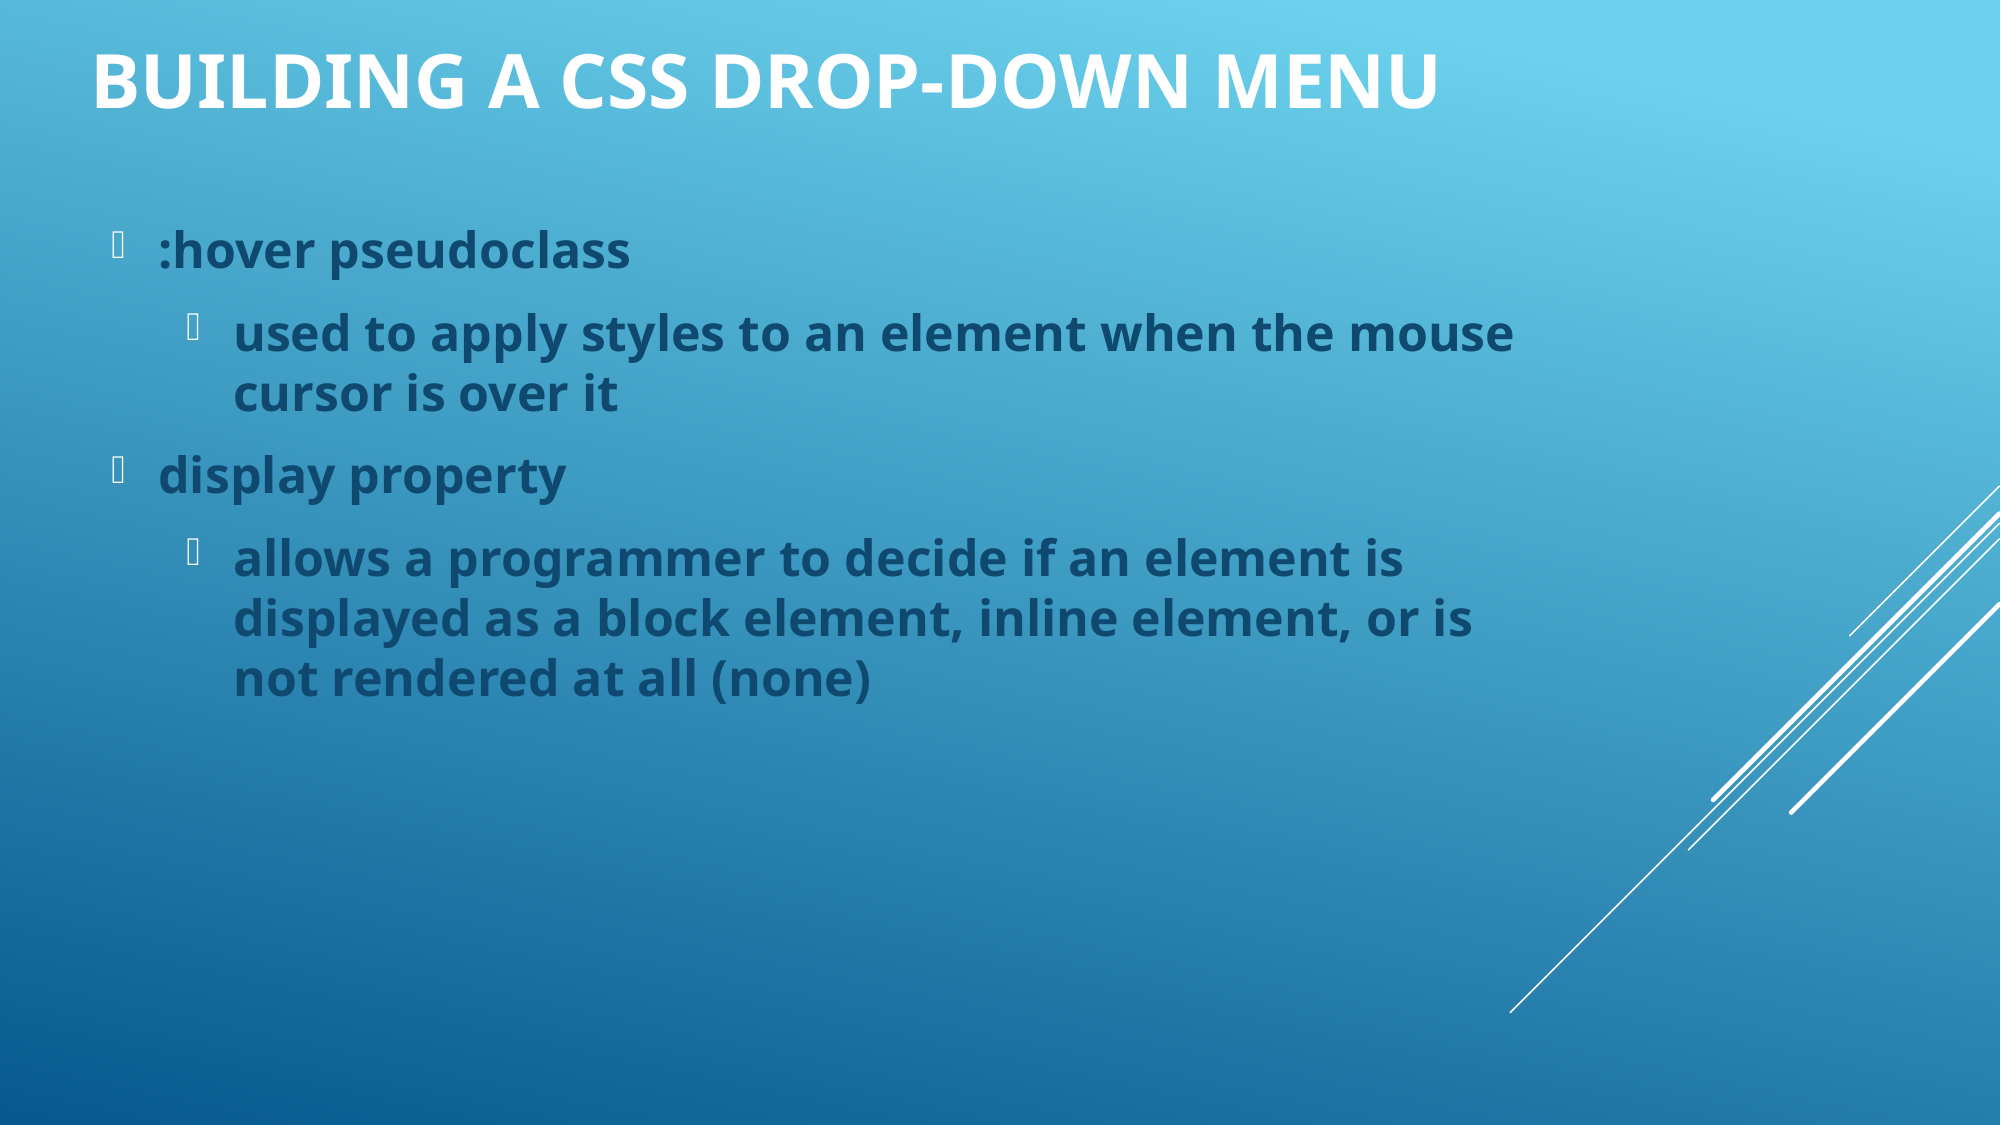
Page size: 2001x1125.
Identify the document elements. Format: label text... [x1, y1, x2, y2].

text_box Building a CSS Drop-Down Menu [75, 25, 1478, 131]
text_box :hover pseudoclass used to apply styles to an element when the mouse cursor is over it display property allows a programmer to decide if an element is displayed as a block element, inline element, or is not rendered at all (none) [96, 211, 1538, 790]
